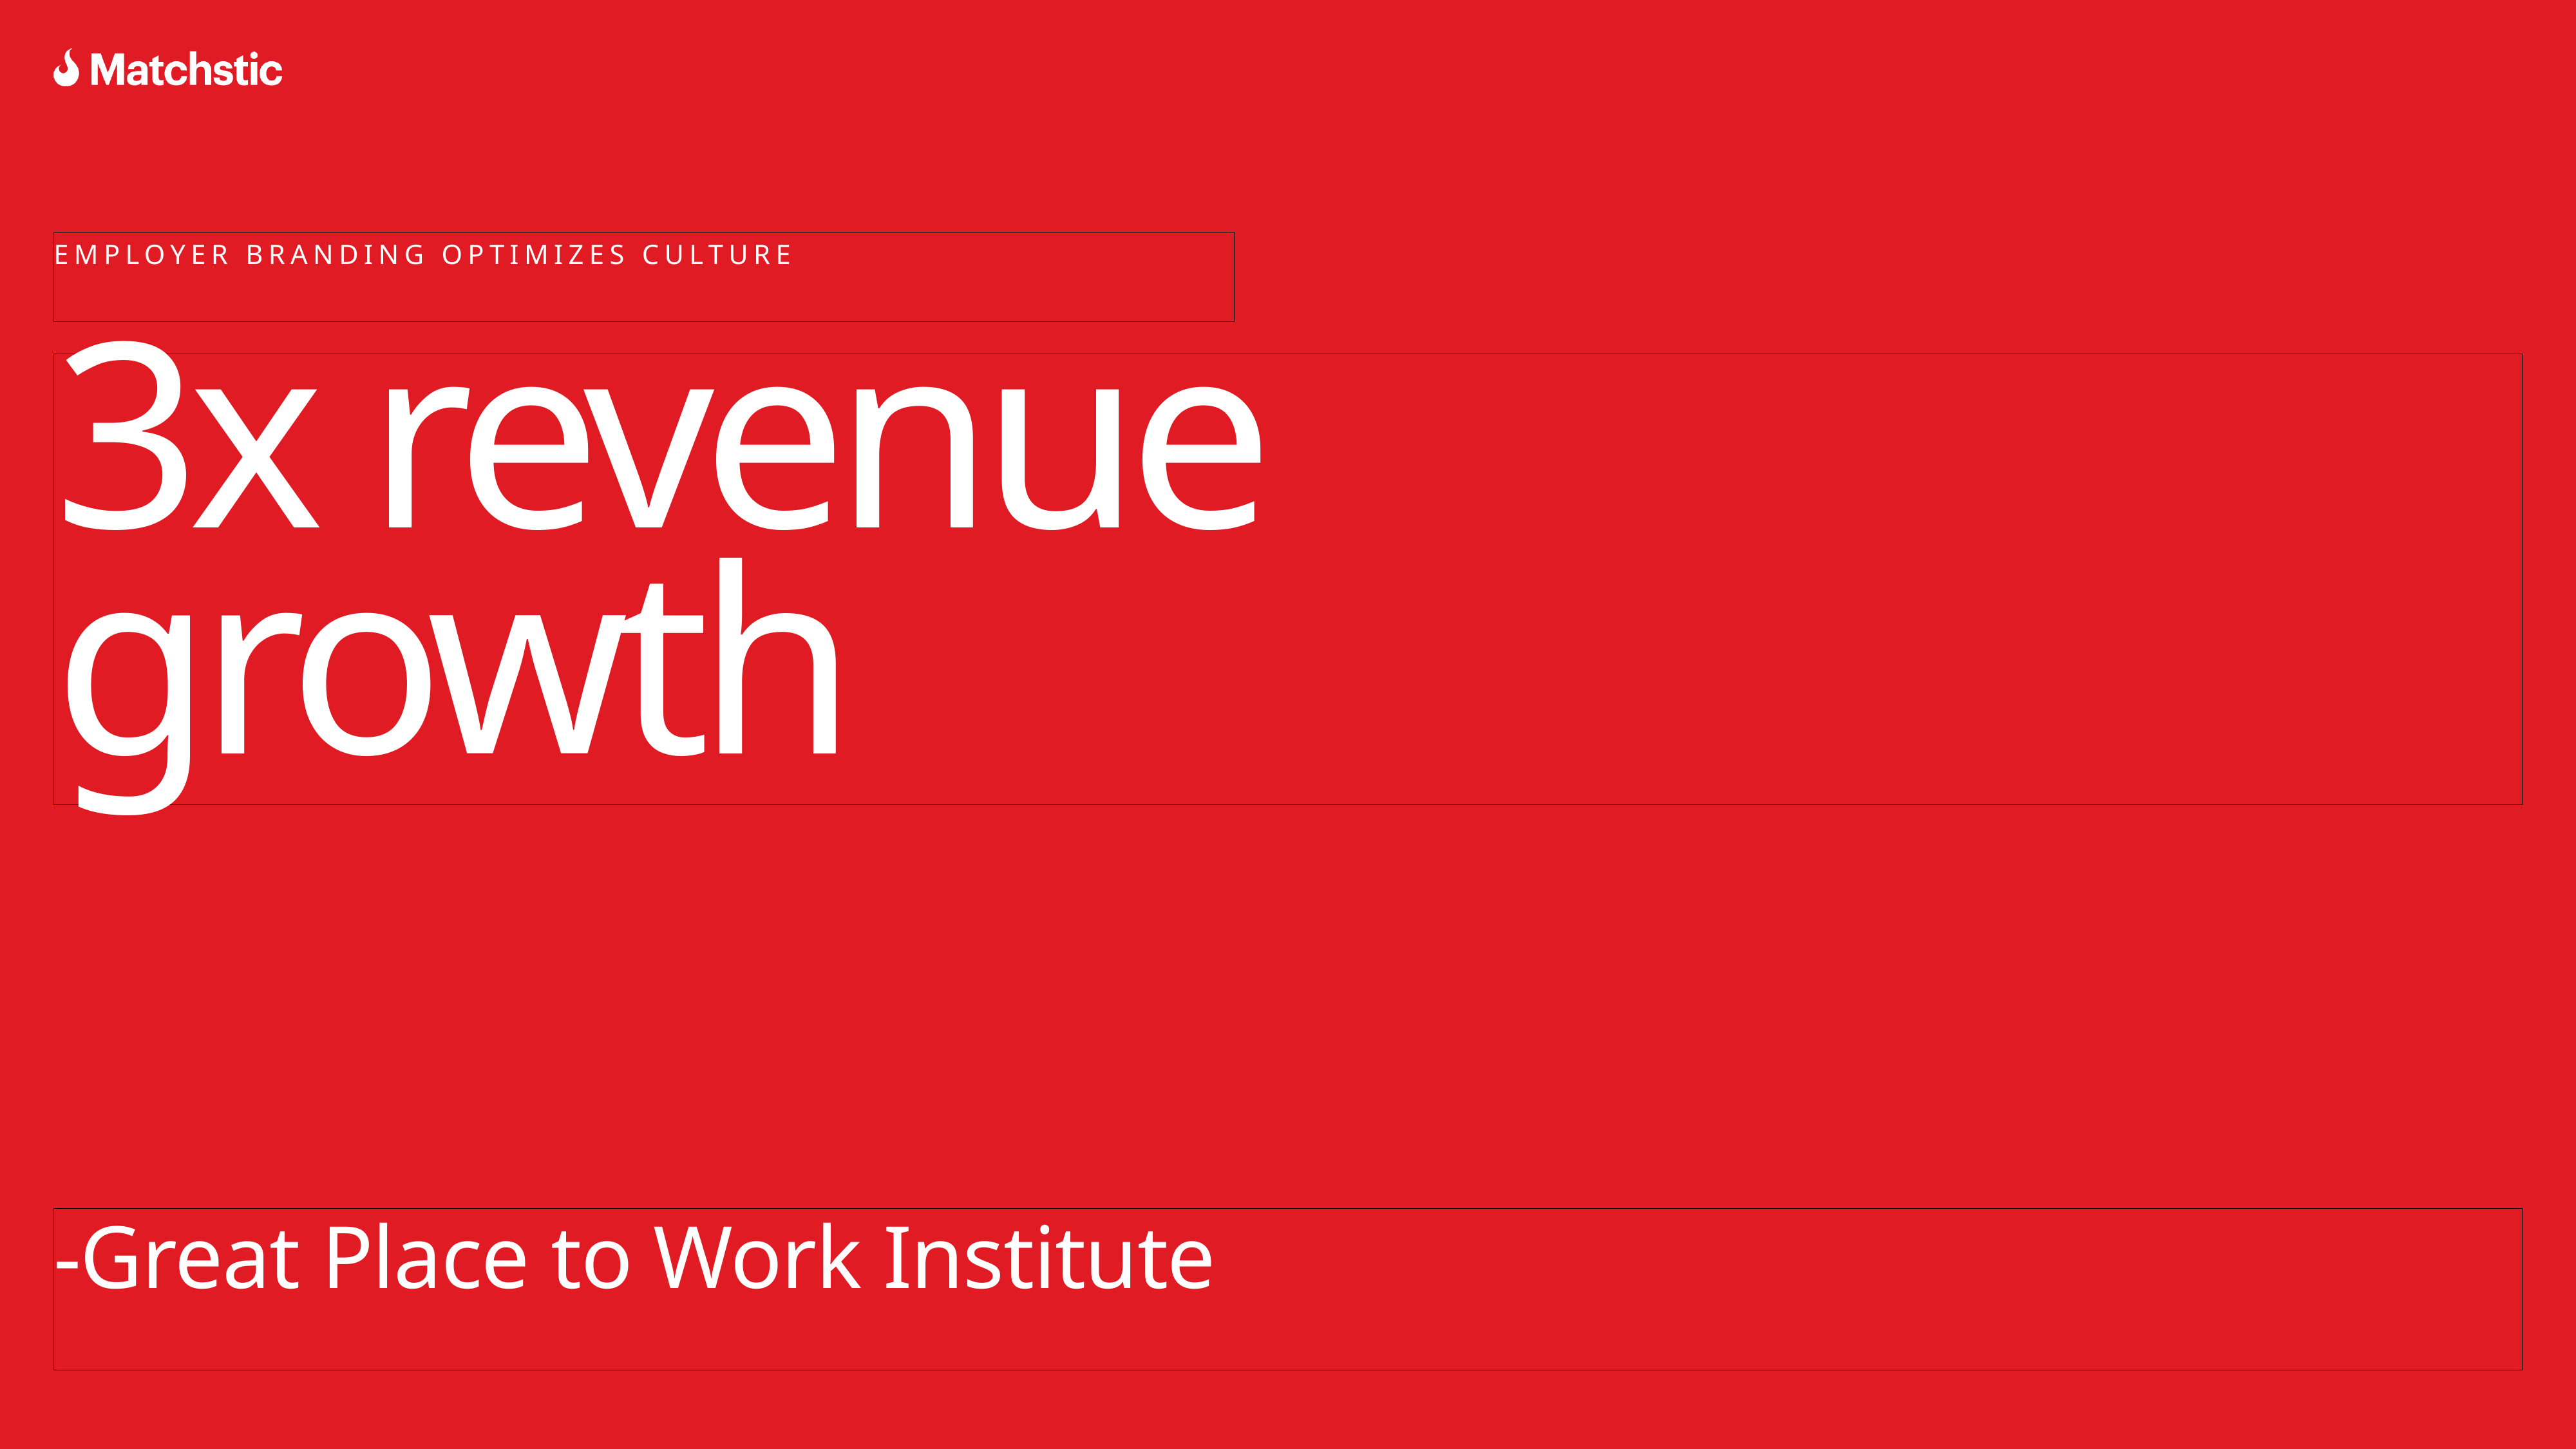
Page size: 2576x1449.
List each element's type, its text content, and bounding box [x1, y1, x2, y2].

text_box Employer Branding Optimizes culture [53, 232, 1235, 322]
picture [53, 48, 282, 86]
text_box -Great Place to Work Institute [53, 1208, 2523, 1370]
text_box 3x revenue growth [53, 354, 2523, 805]
